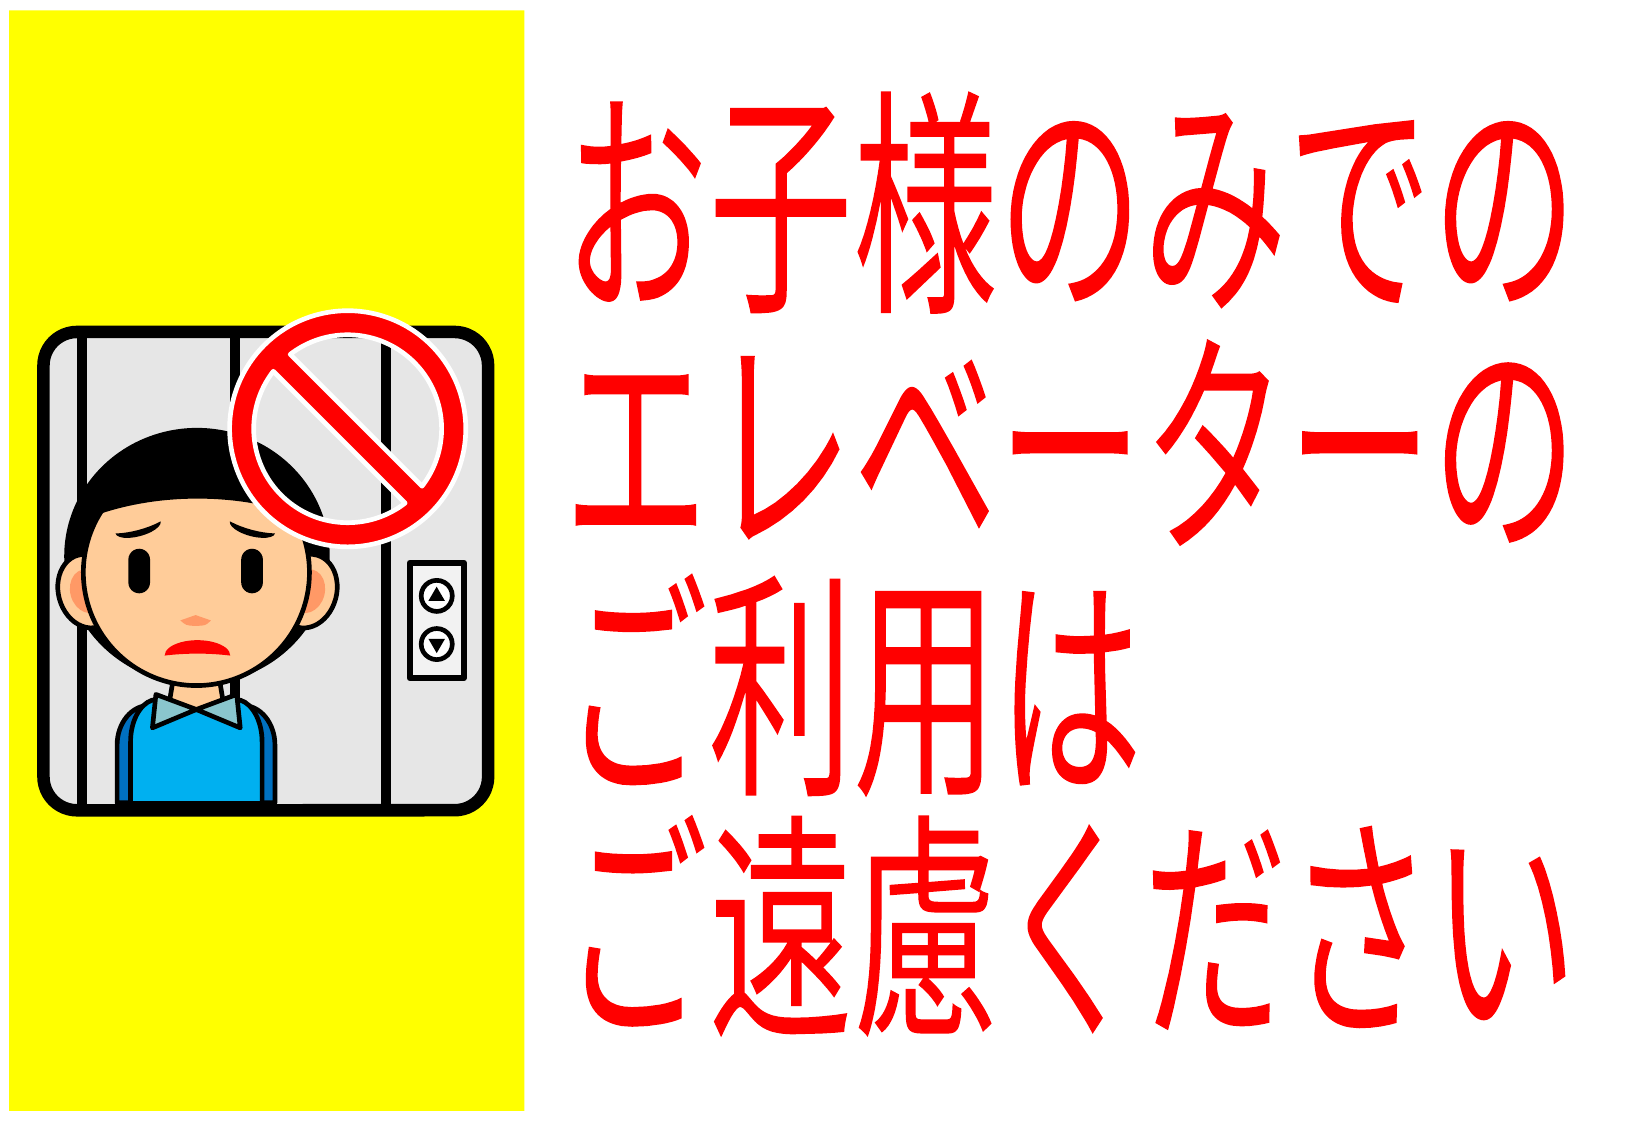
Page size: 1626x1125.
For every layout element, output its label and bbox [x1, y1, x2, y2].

text_box [7, 8, 527, 1113]
text_box [43, 310, 489, 811]
